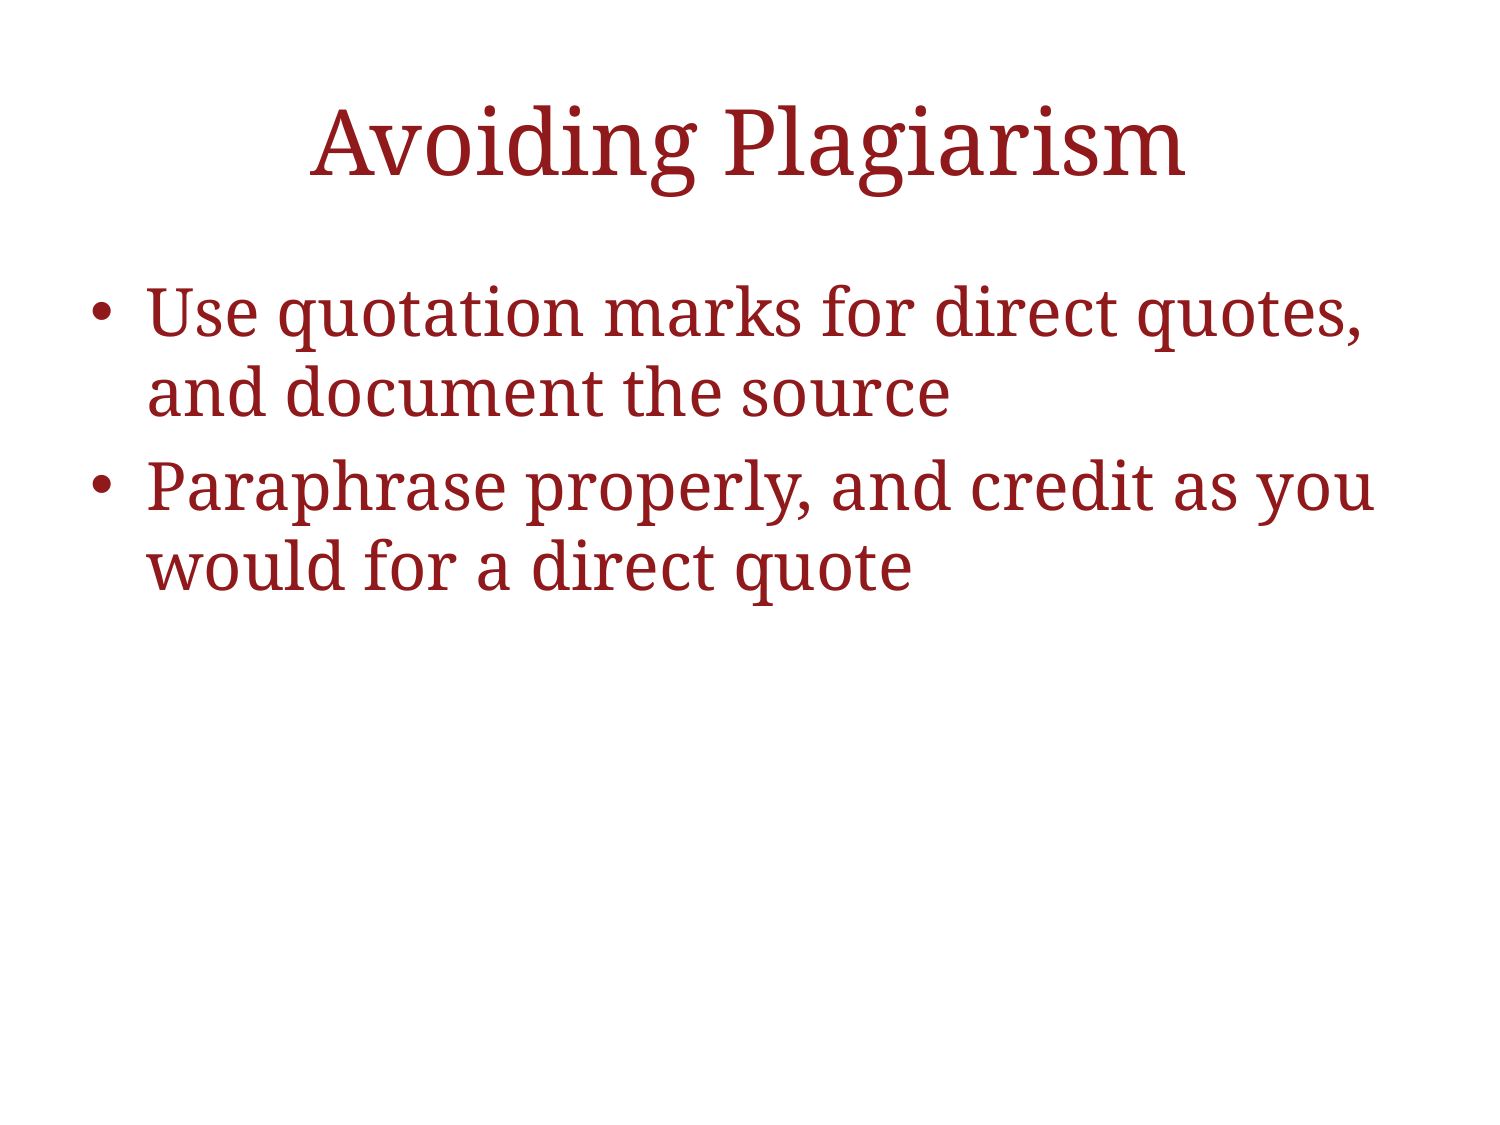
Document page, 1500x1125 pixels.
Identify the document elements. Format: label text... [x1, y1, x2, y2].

title Avoiding Plagiarism [75, 45, 1425, 233]
list Use quotation marks for direct quotes, and document the source Paraphrase properly, and credit as you would for a direct quote [75, 262, 1425, 1005]
